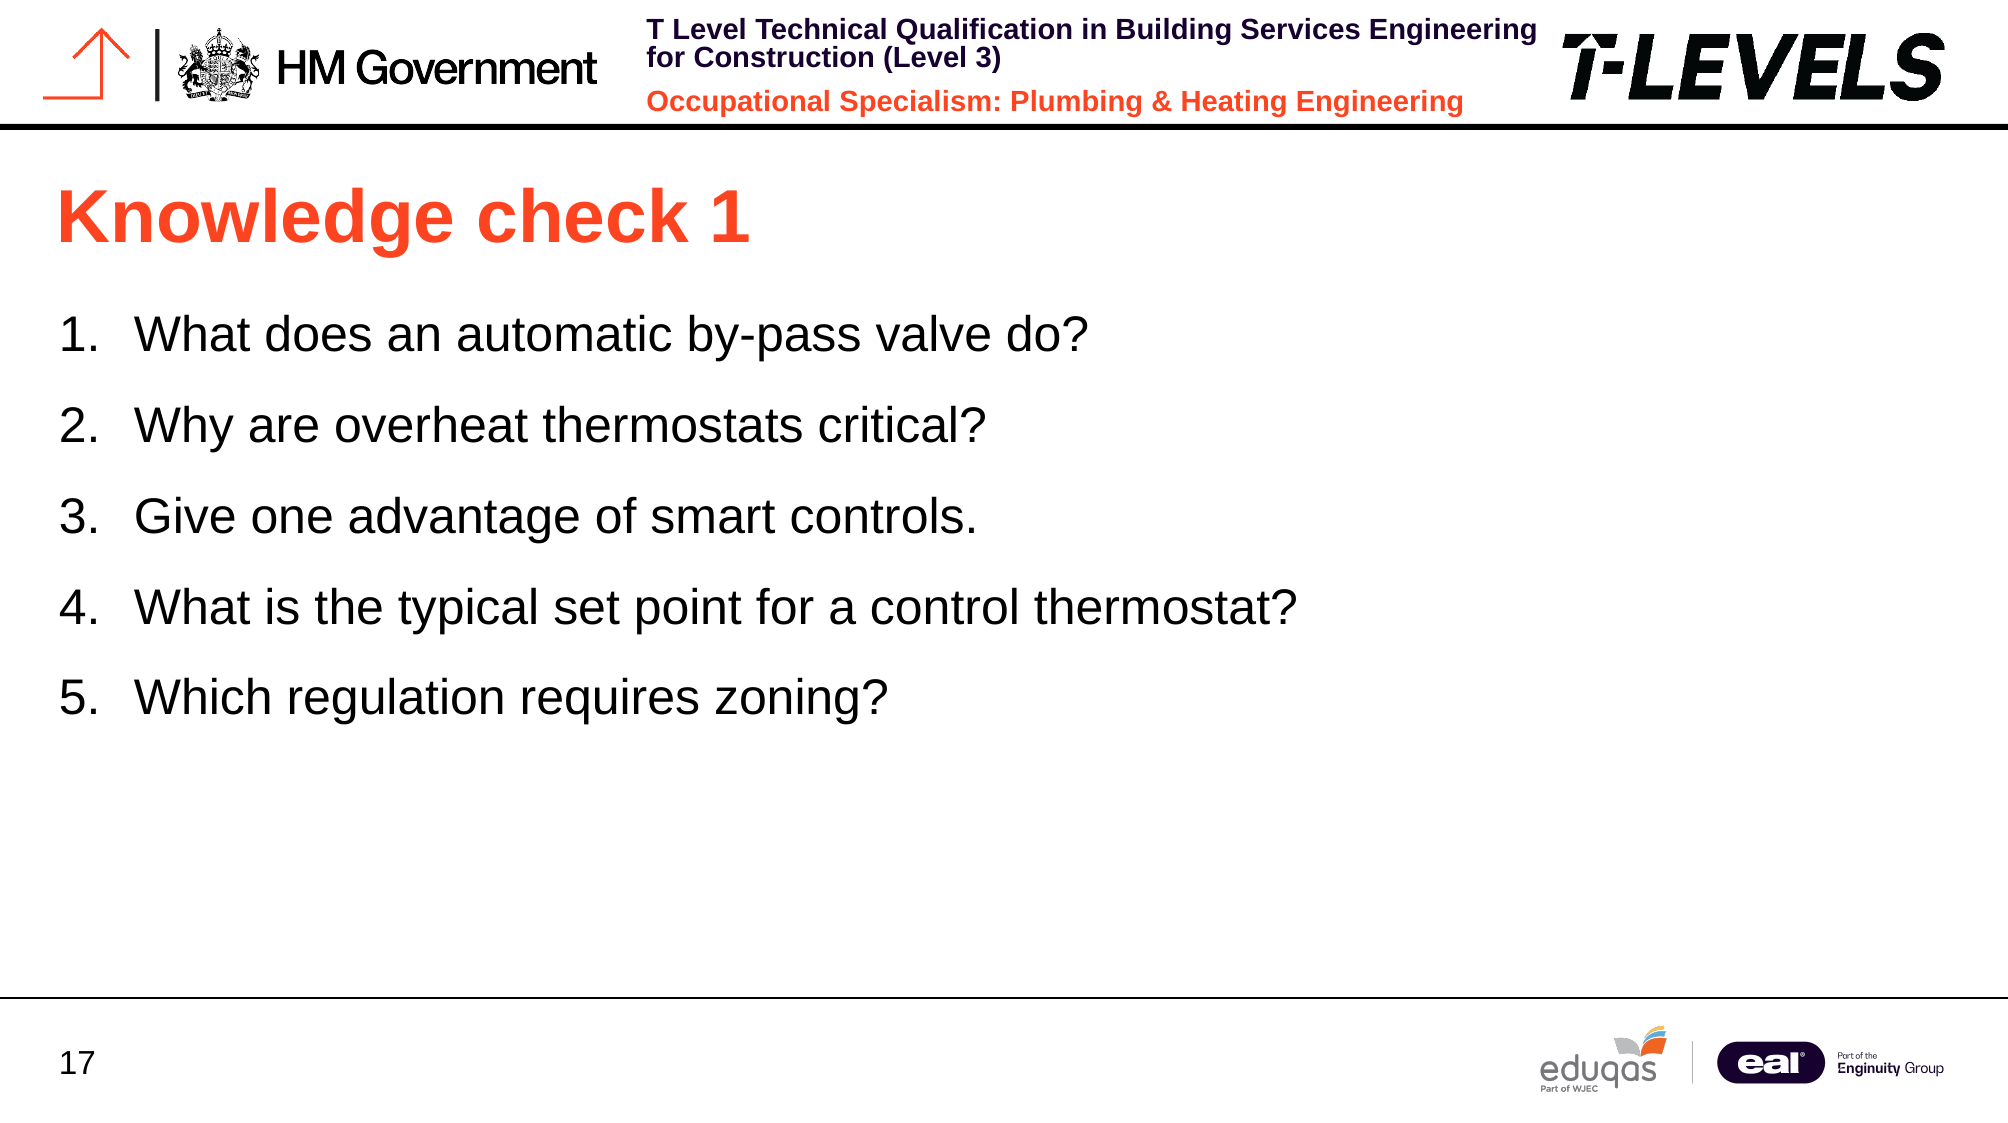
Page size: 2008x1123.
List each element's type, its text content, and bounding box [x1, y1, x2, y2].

picture [155, 28, 597, 102]
picture [38, 27, 136, 100]
picture [1543, 25, 1964, 108]
list What does an automatic by-pass valve do? Why are overheat thermostats critical? Give one advantage of smart controls. What is the typical set point for a control thermostat? Which regulation requires zoning? [59, 295, 1949, 948]
title Knowledge check 1 [41, 111, 1949, 314]
picture [1535, 1021, 1949, 1097]
